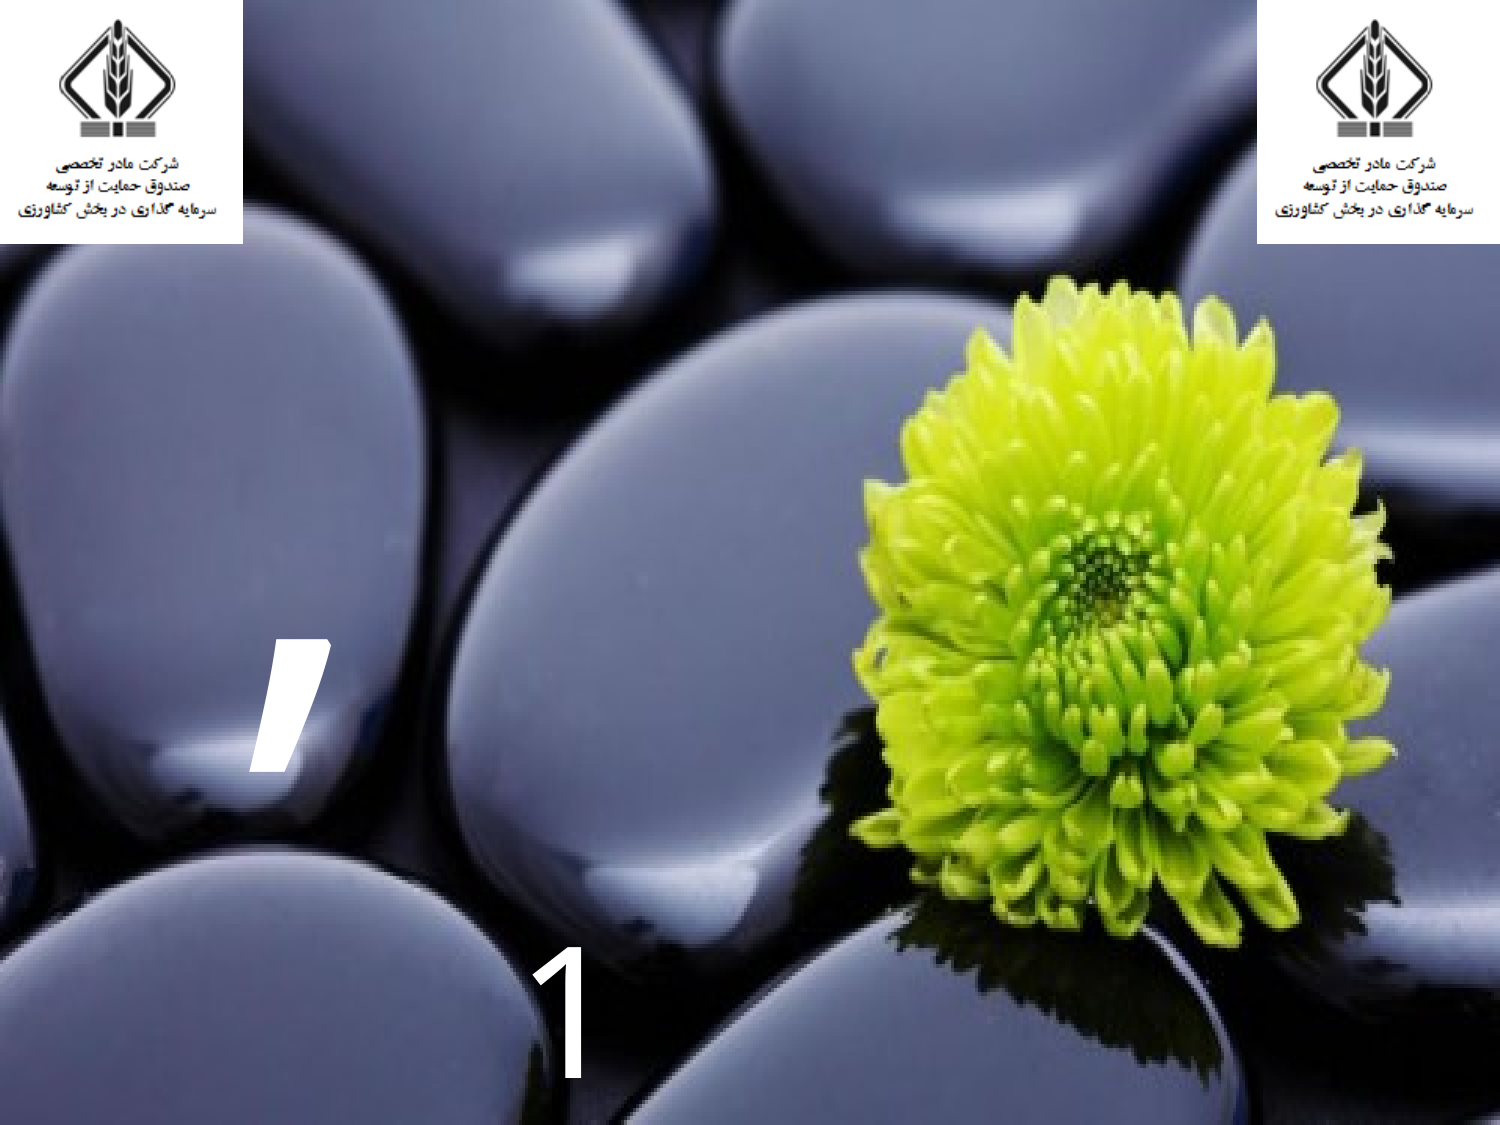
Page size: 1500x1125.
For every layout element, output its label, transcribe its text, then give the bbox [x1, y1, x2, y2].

text_box , [212, 153, 858, 819]
picture [0, 0, 1500, 1125]
text_box 1 [49, 887, 1088, 1123]
